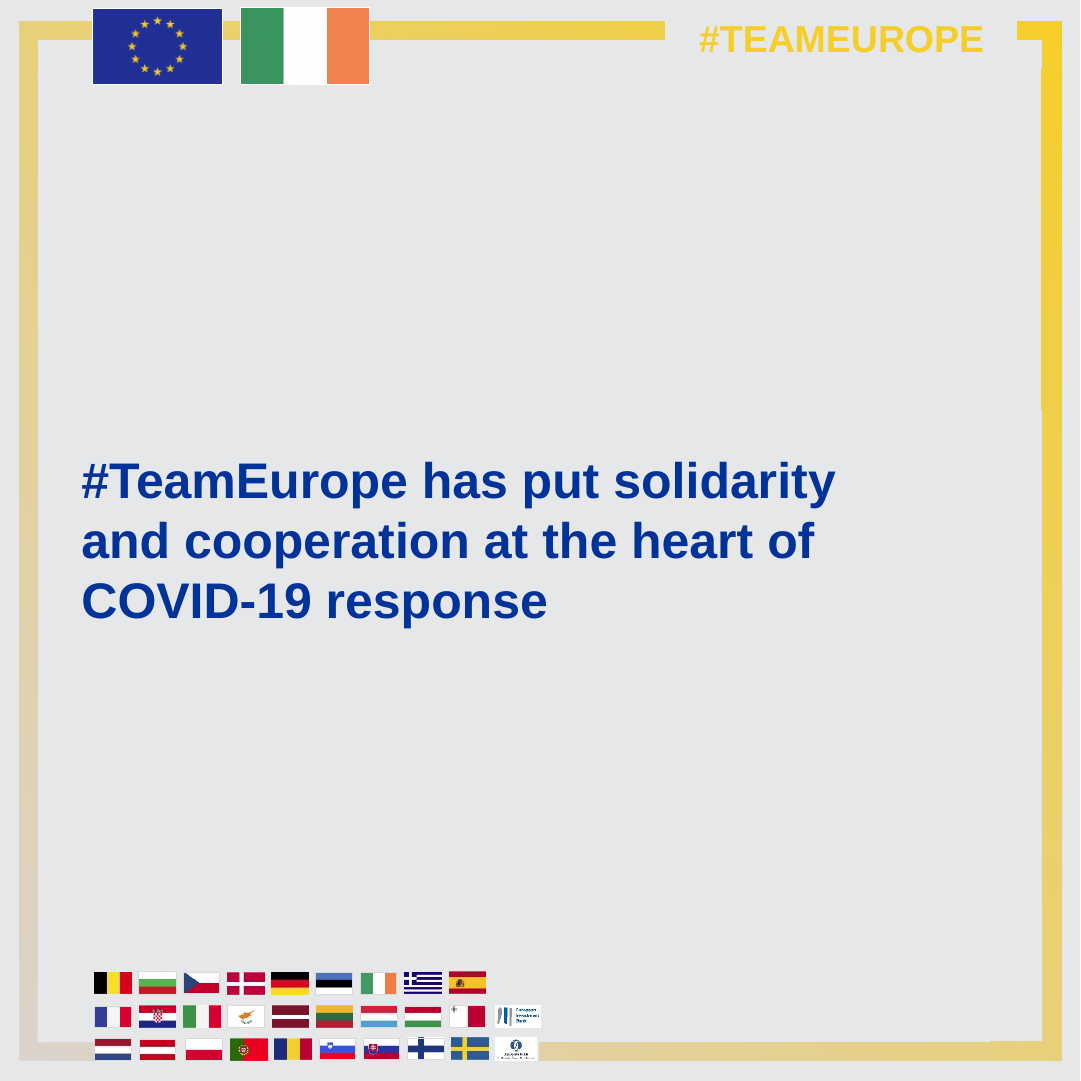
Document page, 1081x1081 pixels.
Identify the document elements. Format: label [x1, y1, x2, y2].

text_box [92, 8, 541, 1061]
picture [0, 0, 1081, 1081]
